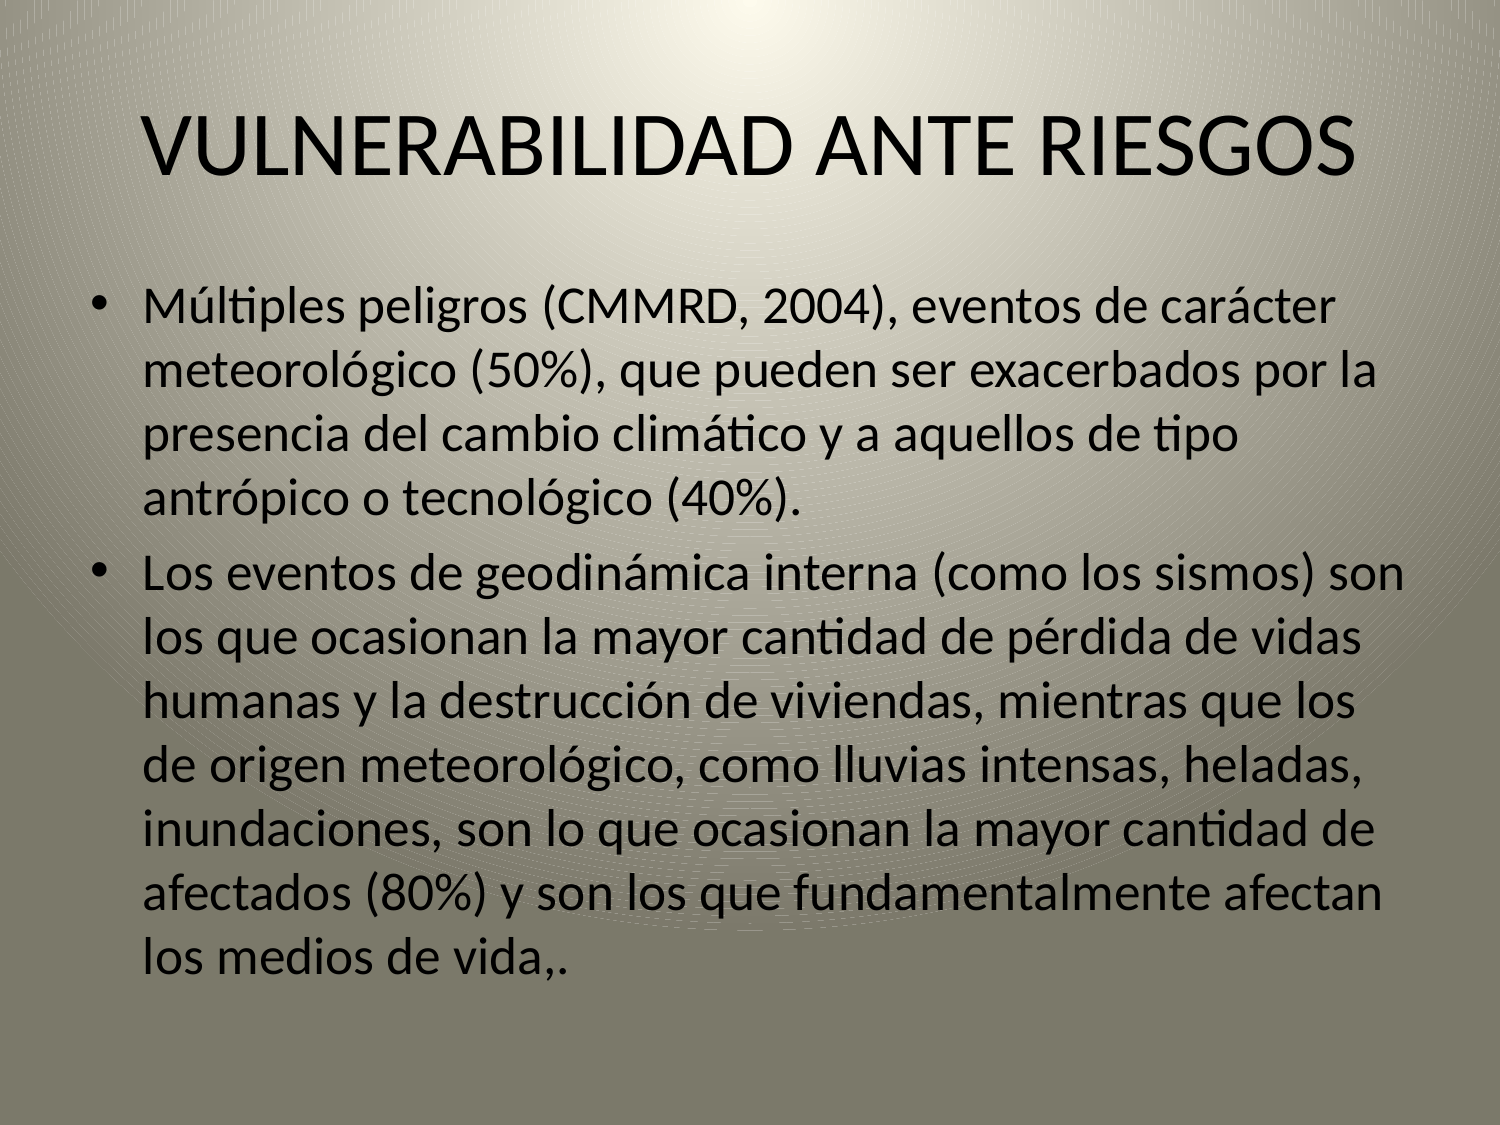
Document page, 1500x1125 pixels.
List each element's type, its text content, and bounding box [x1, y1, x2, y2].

title VULNERABILIDAD ANTE RIESGOS [75, 45, 1425, 233]
list Múltiples peligros (CMMRD, 2004), eventos de carácter meteorológico (50%), que pueden ser exacerbados por la presencia del cambio climático y a aquellos de tipo antrópico o tecnológico (40%). Los eventos de geodinámica interna (como los sismos) son los que ocasionan la mayor cantidad de pérdida de vidas humanas y la destrucción de viviendas, mientras que los de origen meteorológico, como lluvias intensas, heladas, inundaciones, son lo que ocasionan la mayor cantidad de afectados (80%) y son los que fundamentalmente afectan los medios de vida,. [75, 262, 1425, 1005]
